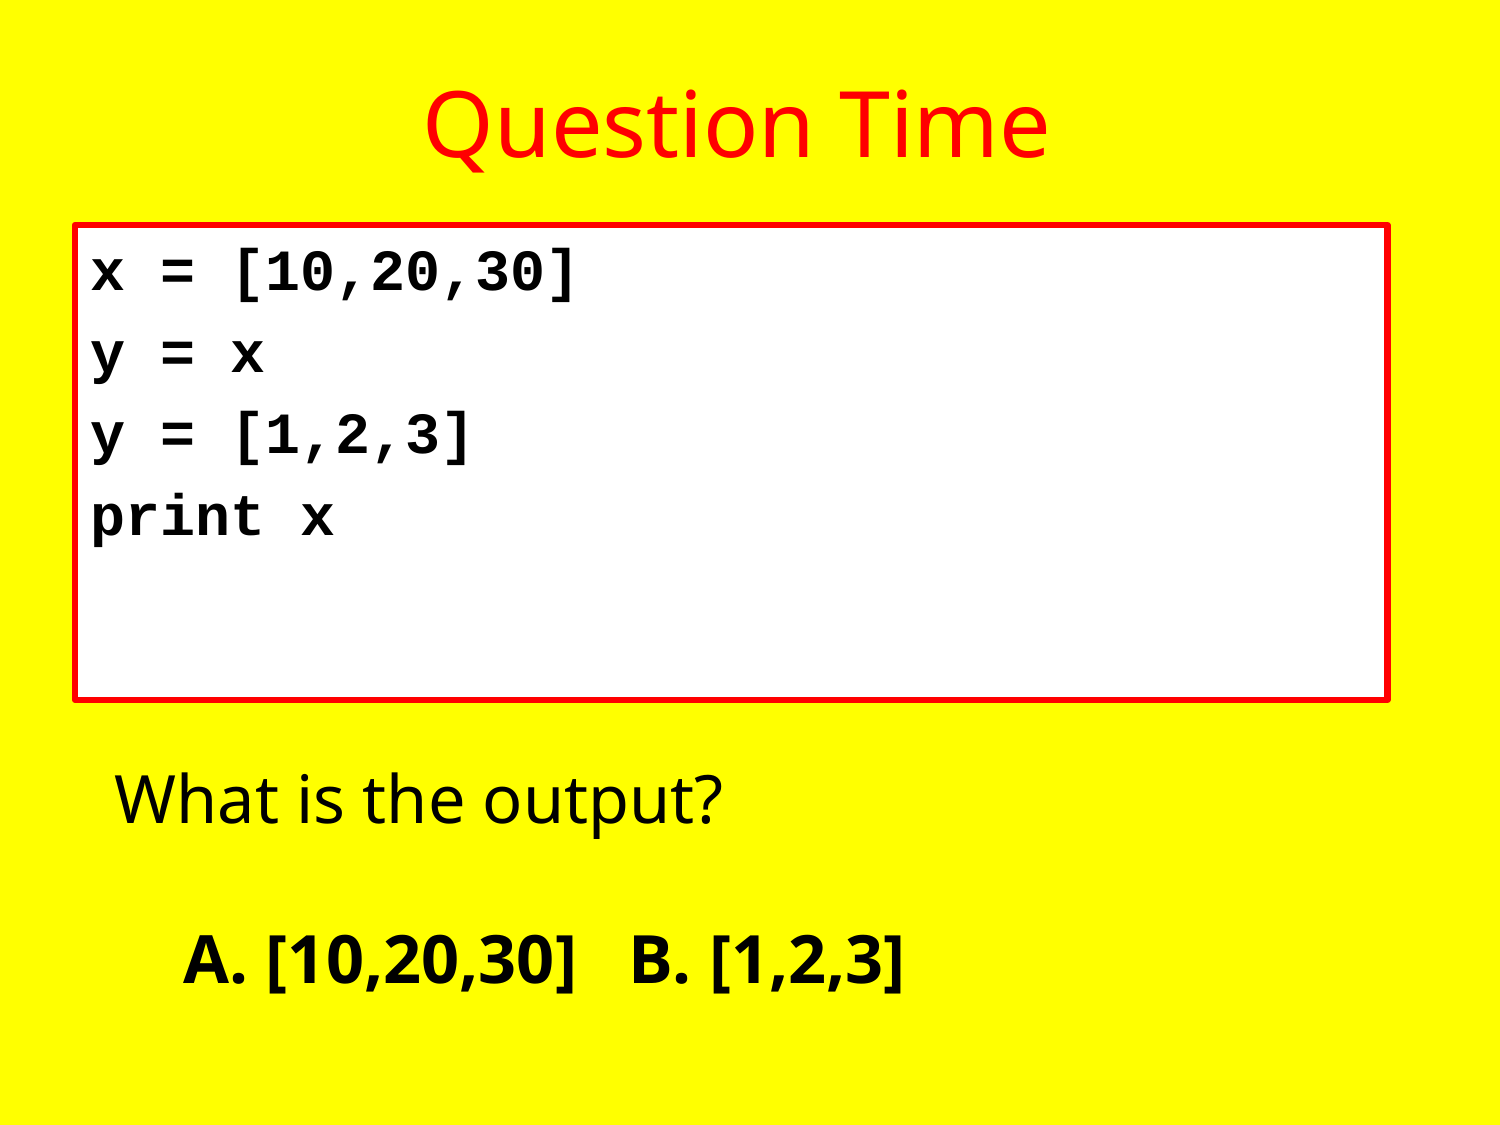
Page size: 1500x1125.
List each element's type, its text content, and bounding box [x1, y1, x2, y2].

subtitle x = [10,20,30] y = x y = [1,2,3] print x [75, 224, 1388, 700]
title Question Time [99, 0, 1375, 224]
text_box What is the output? A. [10,20,30] B. [1,2,3] [99, 749, 1500, 1050]
